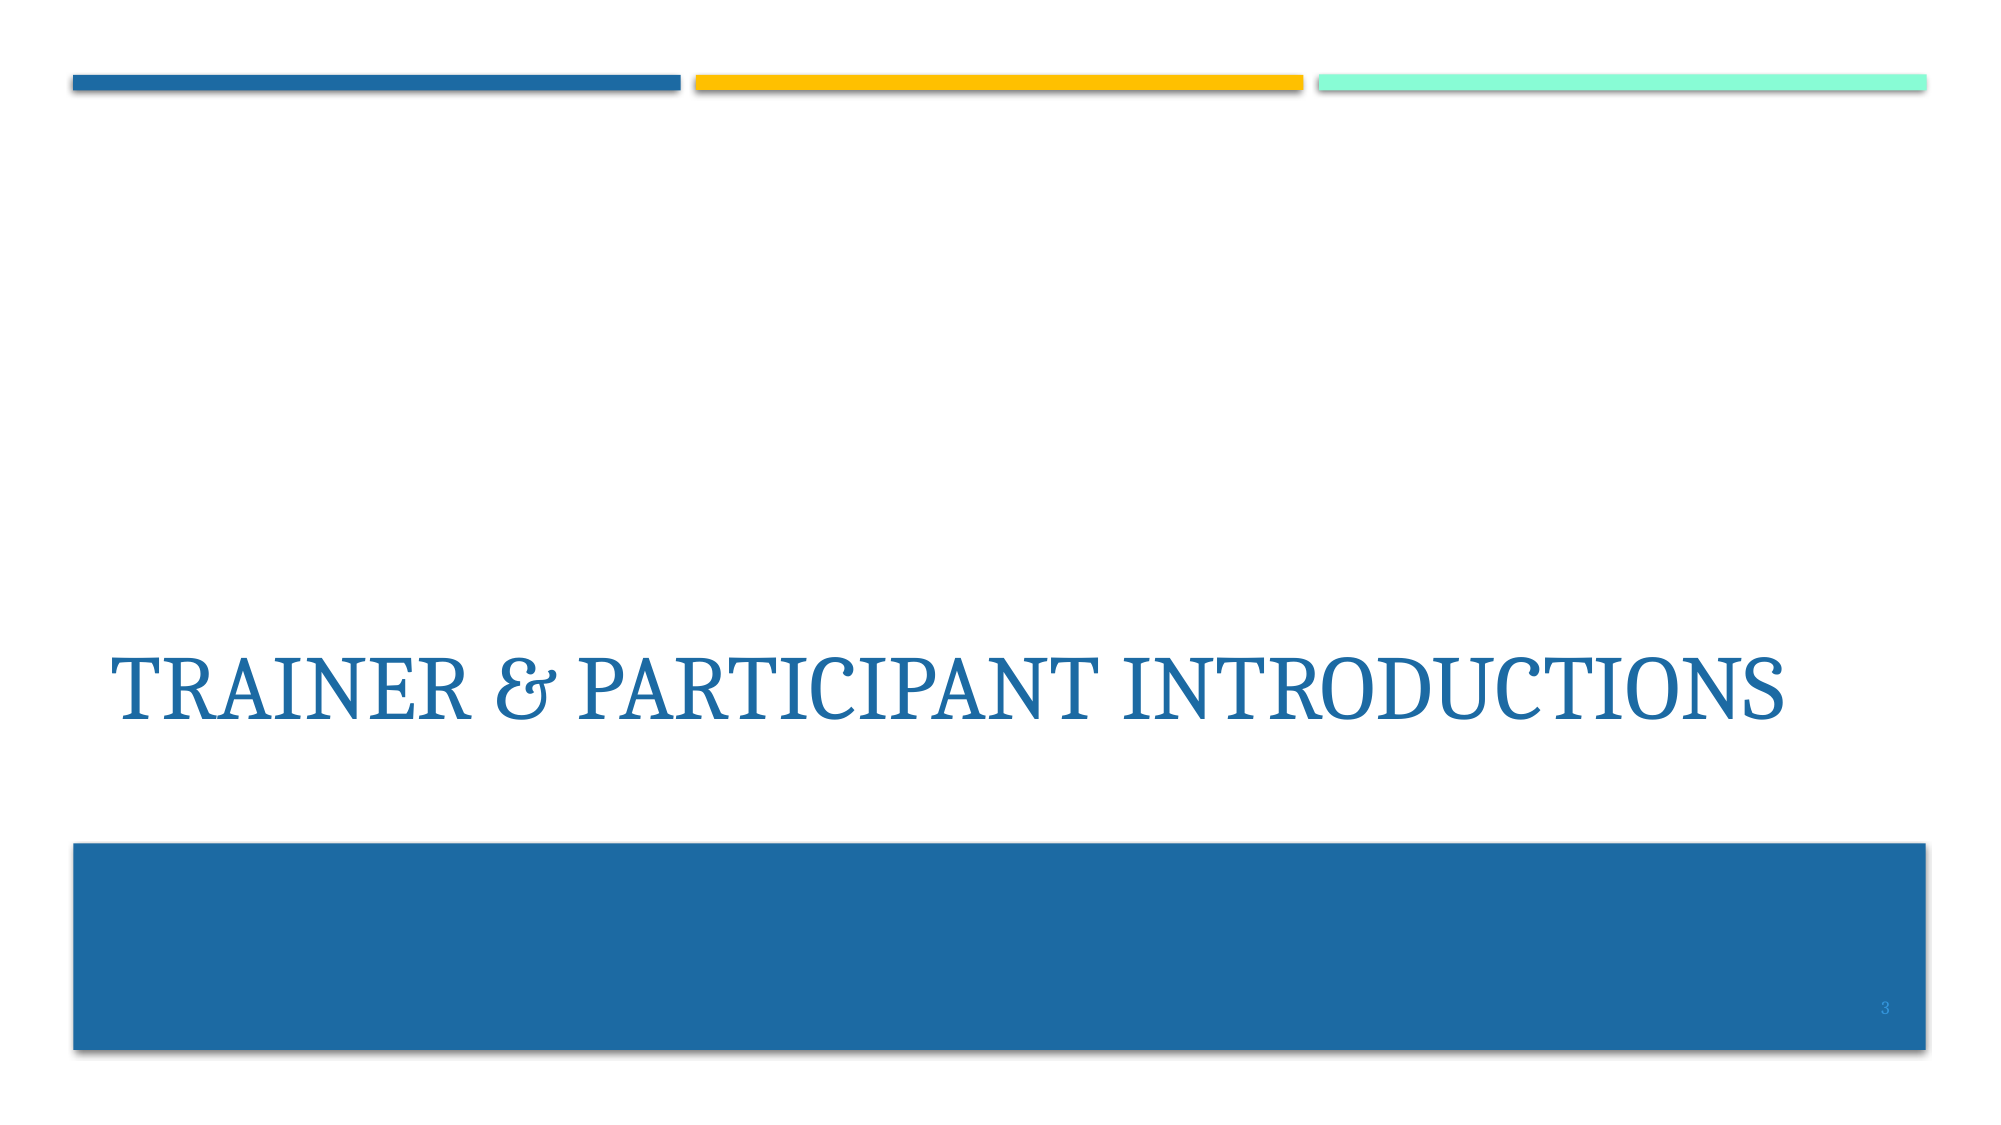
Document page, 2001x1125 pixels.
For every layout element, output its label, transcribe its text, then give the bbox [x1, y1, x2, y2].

slide_number 3 [1732, 977, 1905, 1037]
title Trainer & Participant Introductions [95, 499, 1905, 745]
